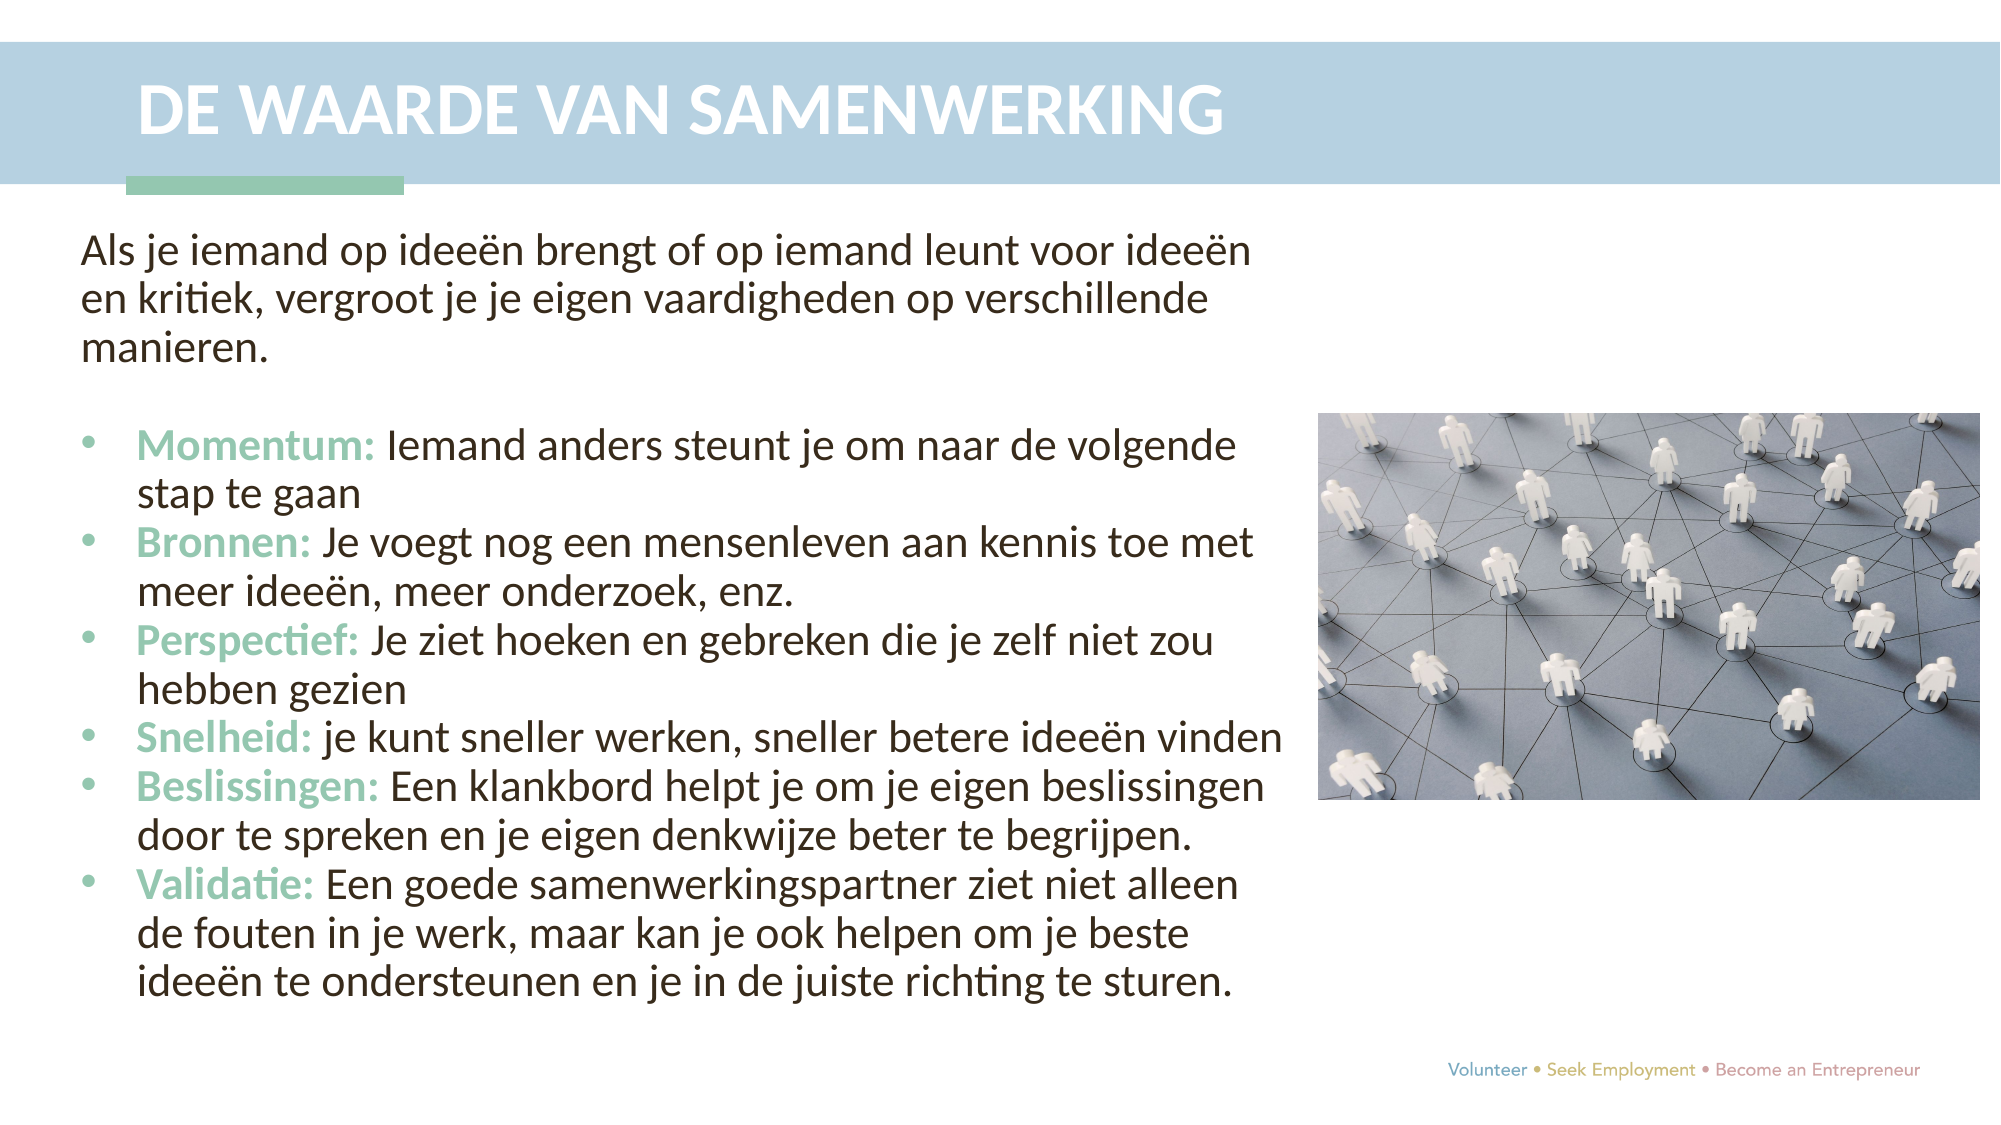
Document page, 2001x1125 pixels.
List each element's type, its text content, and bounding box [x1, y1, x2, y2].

picture [1418, 1046, 1971, 1103]
list DE WAARDE VAN SAMENWERKING [123, 51, 1913, 170]
list Als je iemand op ideeën brengt of op iemand leunt voor ideeën en kritiek, vergroot je je eigen vaardigheden op verschillende manieren. Momentum: Iemand anders steunt je om naar de volgende stap te gaan Bronnen: Je voegt nog een mensenleven aan kennis toe met meer ideeën, meer onderzoek, enz. Perspectief: Je ziet hoeken en gebreken die je zelf niet zou hebben gezien Snelheid: je kunt sneller werken, sneller betere ideeën vinden Beslissingen: Een klankbord helpt je om je eigen beslissingen door te spreken en je eigen denkwijze beter te begrijpen. Validatie: Een goede samenwerkingspartner ziet niet alleen de fouten in je werk, maar kan je ook helpen om je beste ideeën te ondersteunen en je in de juiste richting te sturen. [65, 218, 1301, 840]
picture [1318, 413, 1980, 800]
